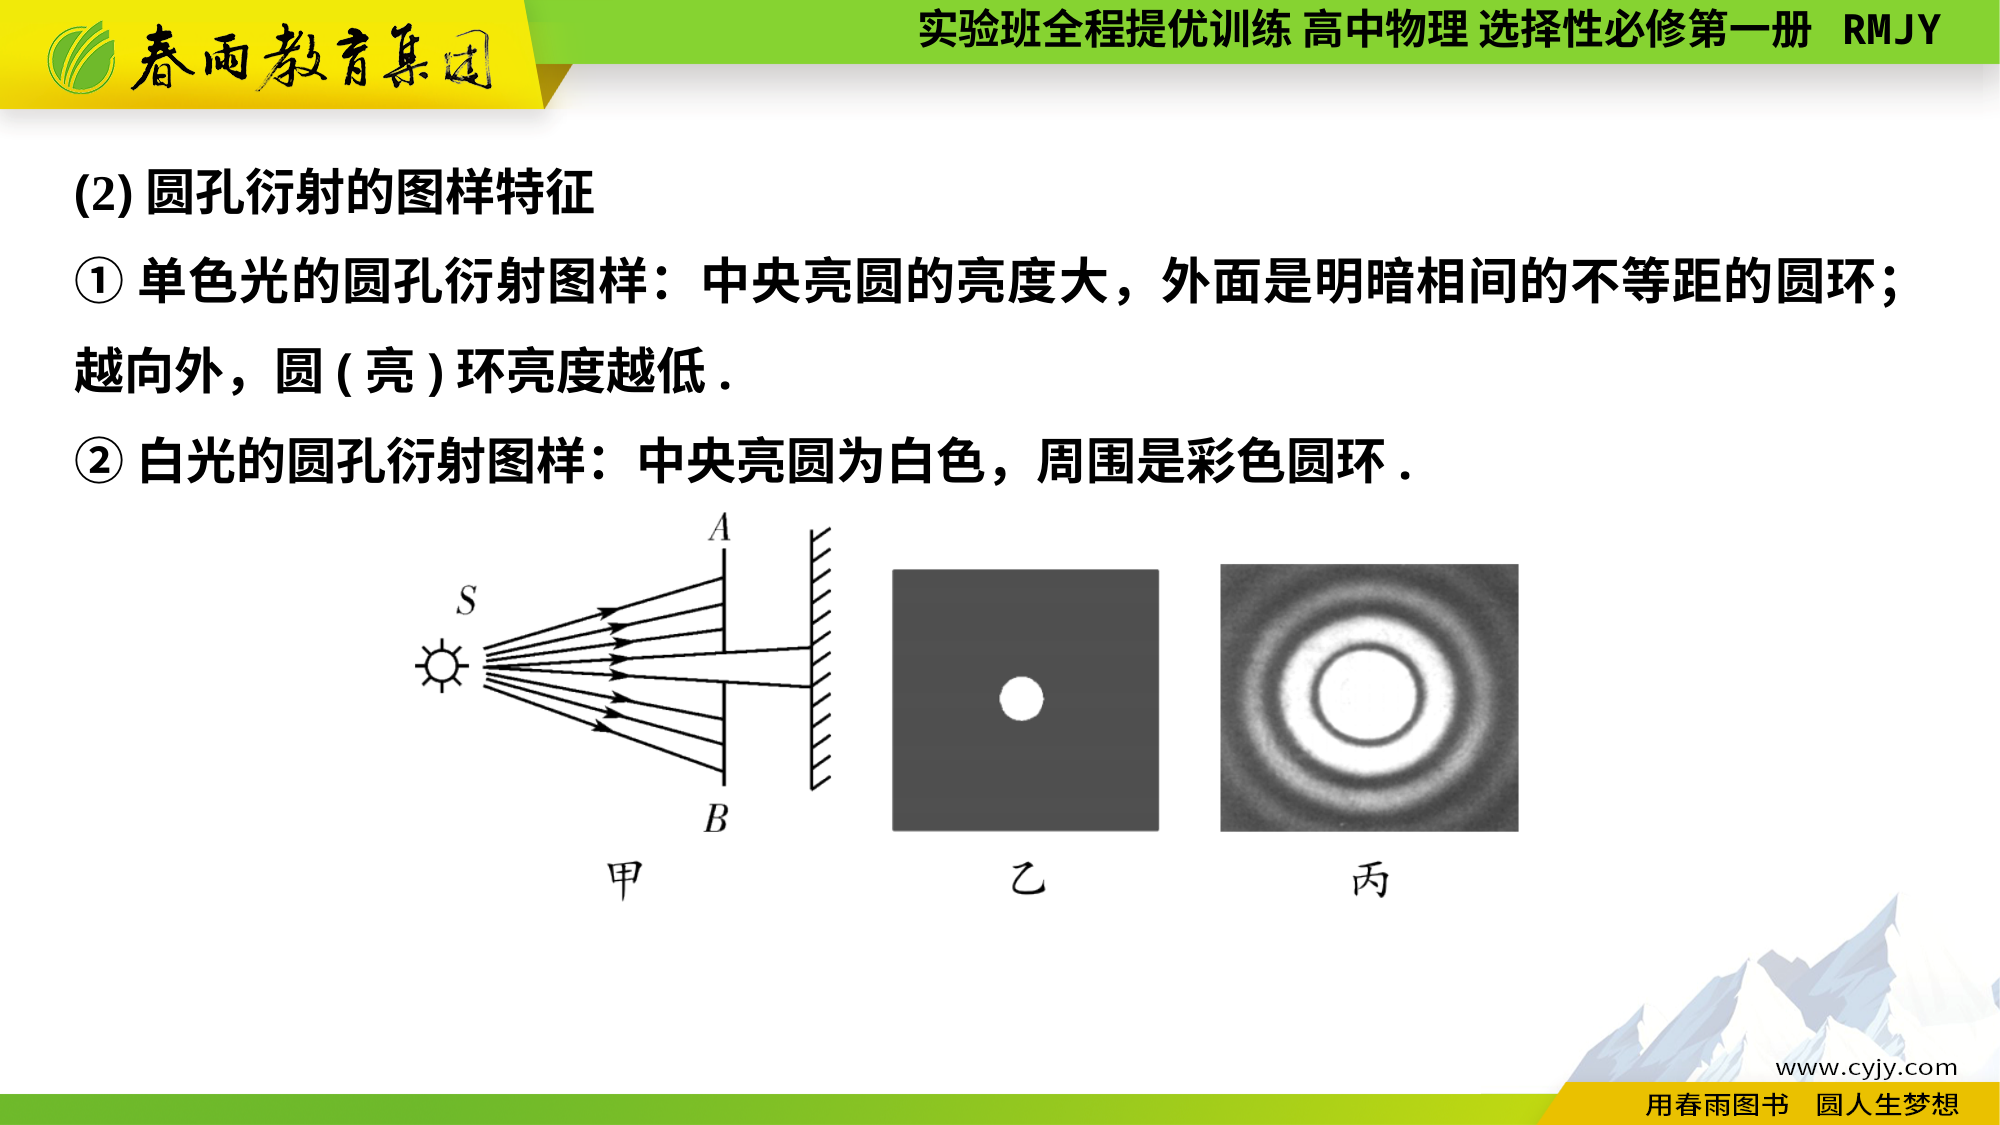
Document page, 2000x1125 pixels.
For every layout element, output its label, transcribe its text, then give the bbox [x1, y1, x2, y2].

list (2)圆孔衍射的图样特征 ①单色光的圆孔衍射图样：中央亮圆的亮度大，外面是明暗相间的不等距的圆环；越向外，圆(亮)环亮度越低. ②白光的圆孔衍射图样：中央亮圆为白色，周围是彩色圆环. [59, 122, 1944, 490]
picture [0, 0, 2000, 1125]
